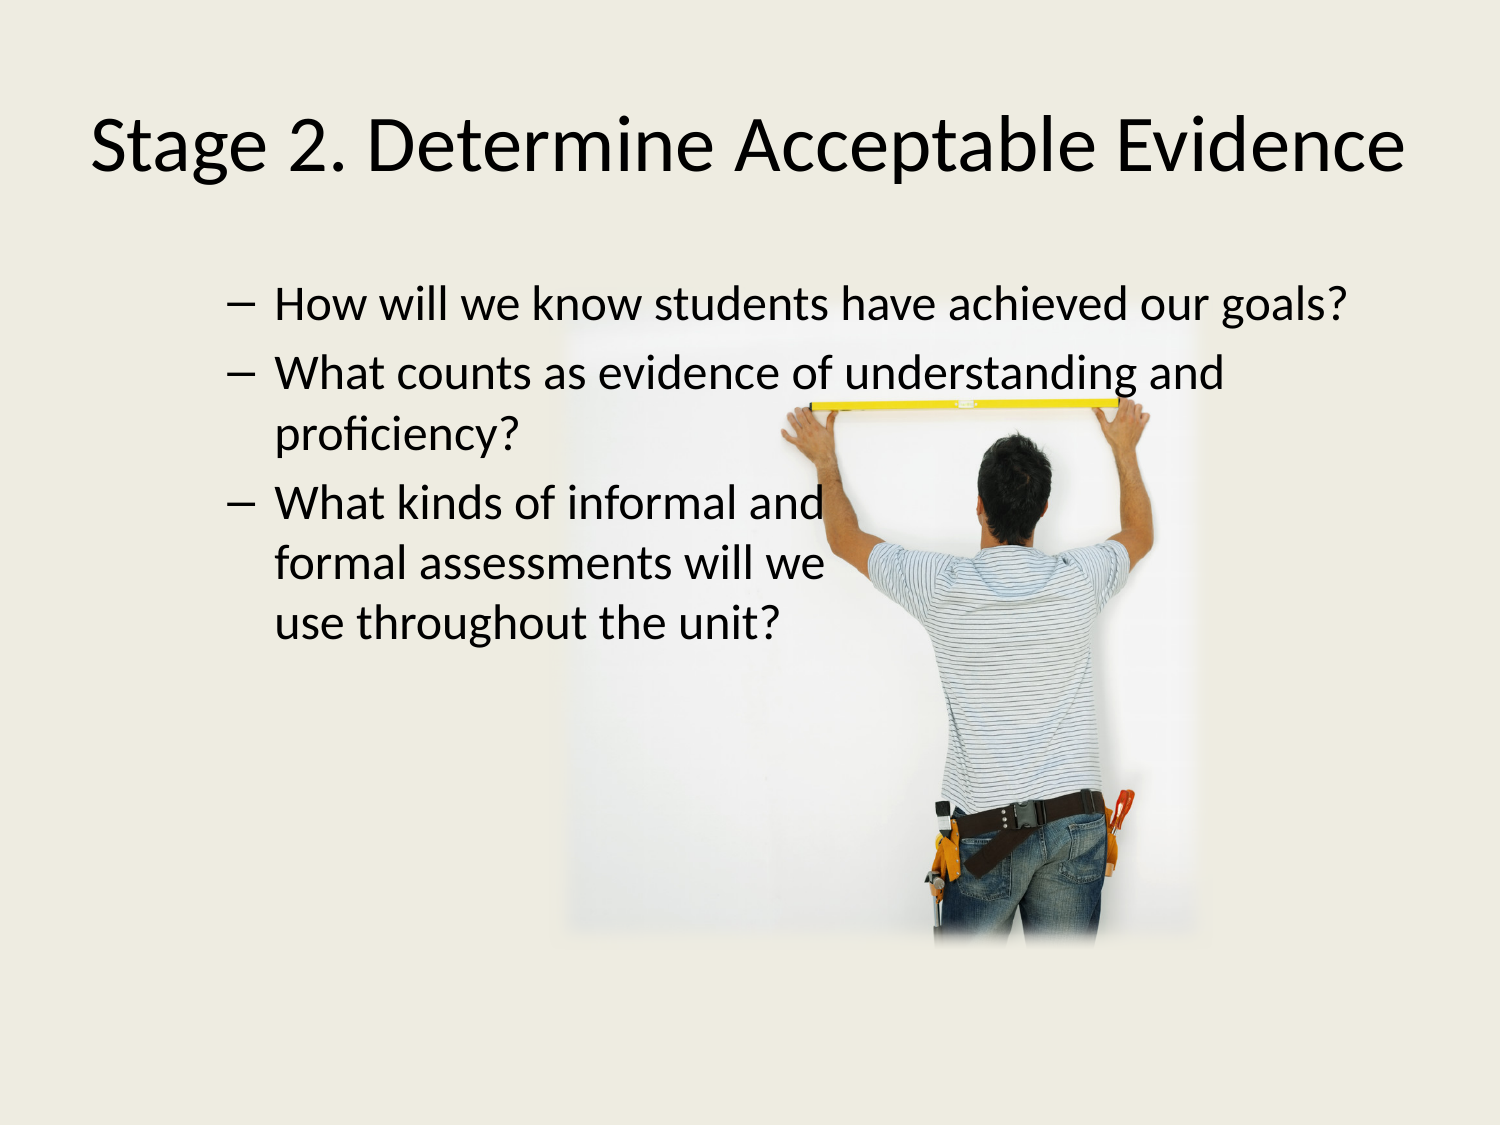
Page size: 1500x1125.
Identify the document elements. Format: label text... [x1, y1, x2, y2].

list How will we know students have achieved our goals? What counts as evidence of understanding and proficiency? What kinds of informal and formal assessments will we use throughout the unit? [137, 262, 1413, 1005]
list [549, 287, 1213, 951]
title Stage 2. Determine Acceptable Evidence [75, 45, 1475, 233]
